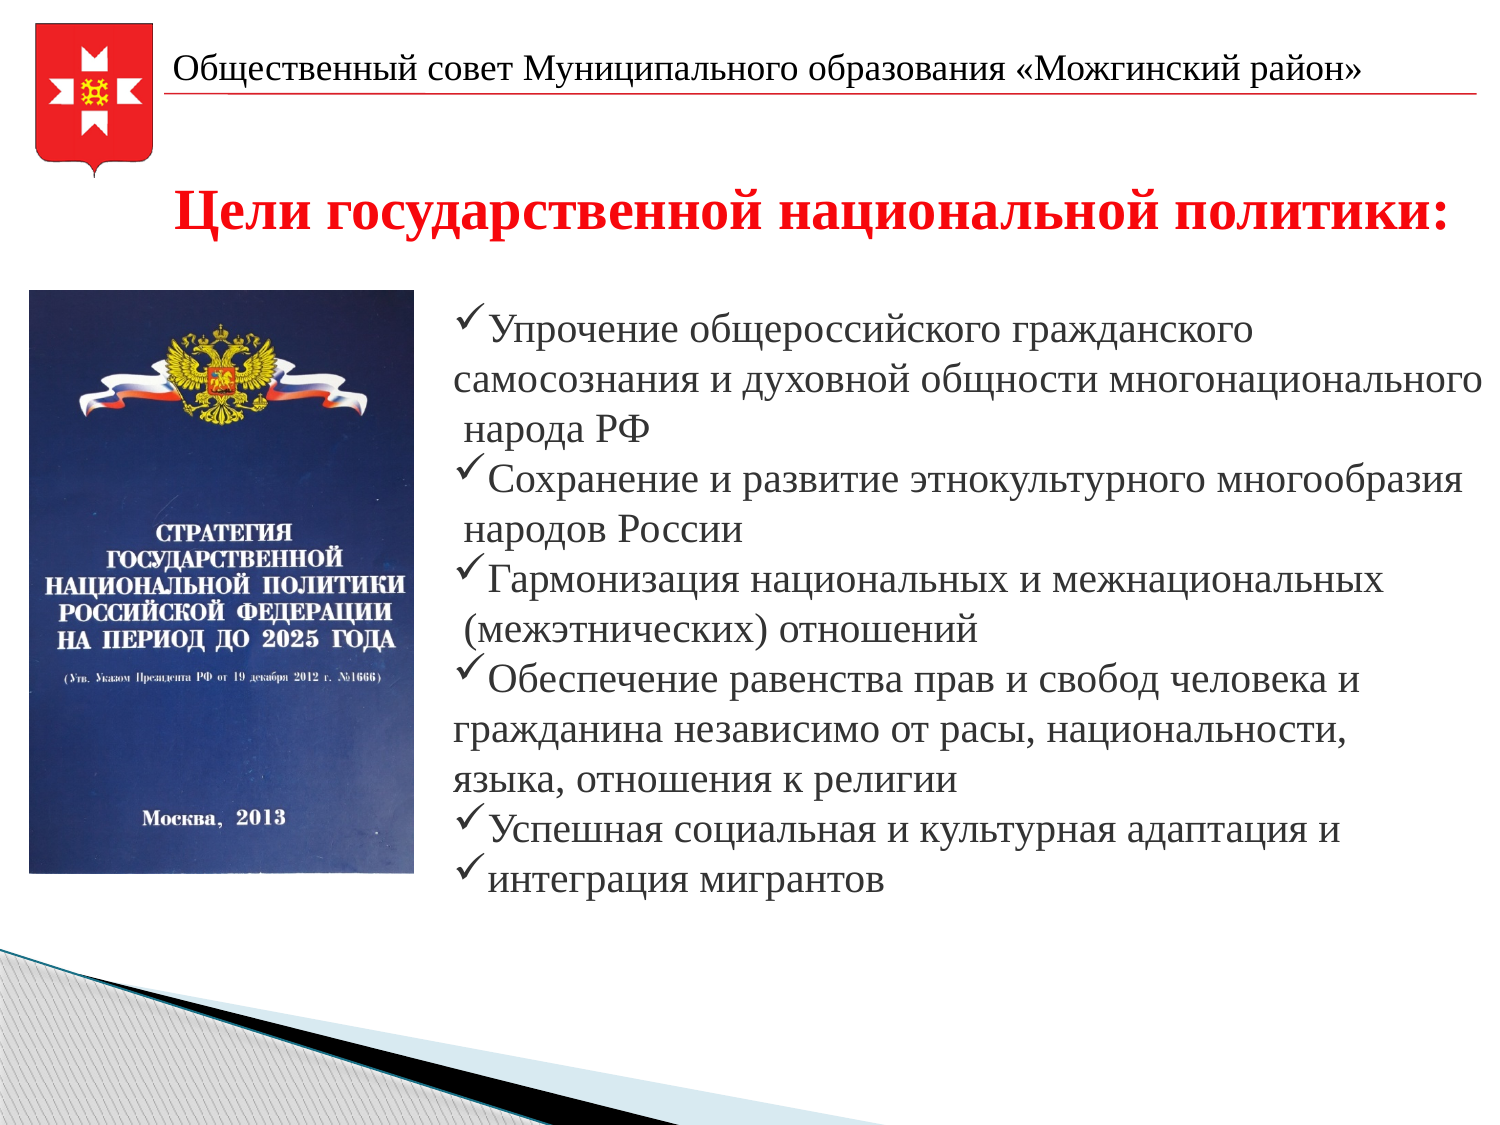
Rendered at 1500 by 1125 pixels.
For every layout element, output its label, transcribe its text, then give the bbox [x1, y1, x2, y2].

picture [34, 23, 153, 179]
picture [29, 290, 414, 874]
text_box Общественный совет Муниципального образования «Можгинский район» [159, 35, 1379, 95]
text_box Упрочение общероссийского гражданского самосознания и духовной общности многонационального народа РФ Сохранение и развитие этнокультурного многообразия народов России Гармонизация национальных и межнациональных (межэтнических) отношений Обеспечение равенства прав и свобод человека и гражданина независимо от расы, национальности, языка, отношения к религии Успешная социальная и культурная адаптация и интеграция мигрантов [438, 292, 1499, 1003]
text_box Цели государственной национальной политики: [159, 164, 1467, 249]
